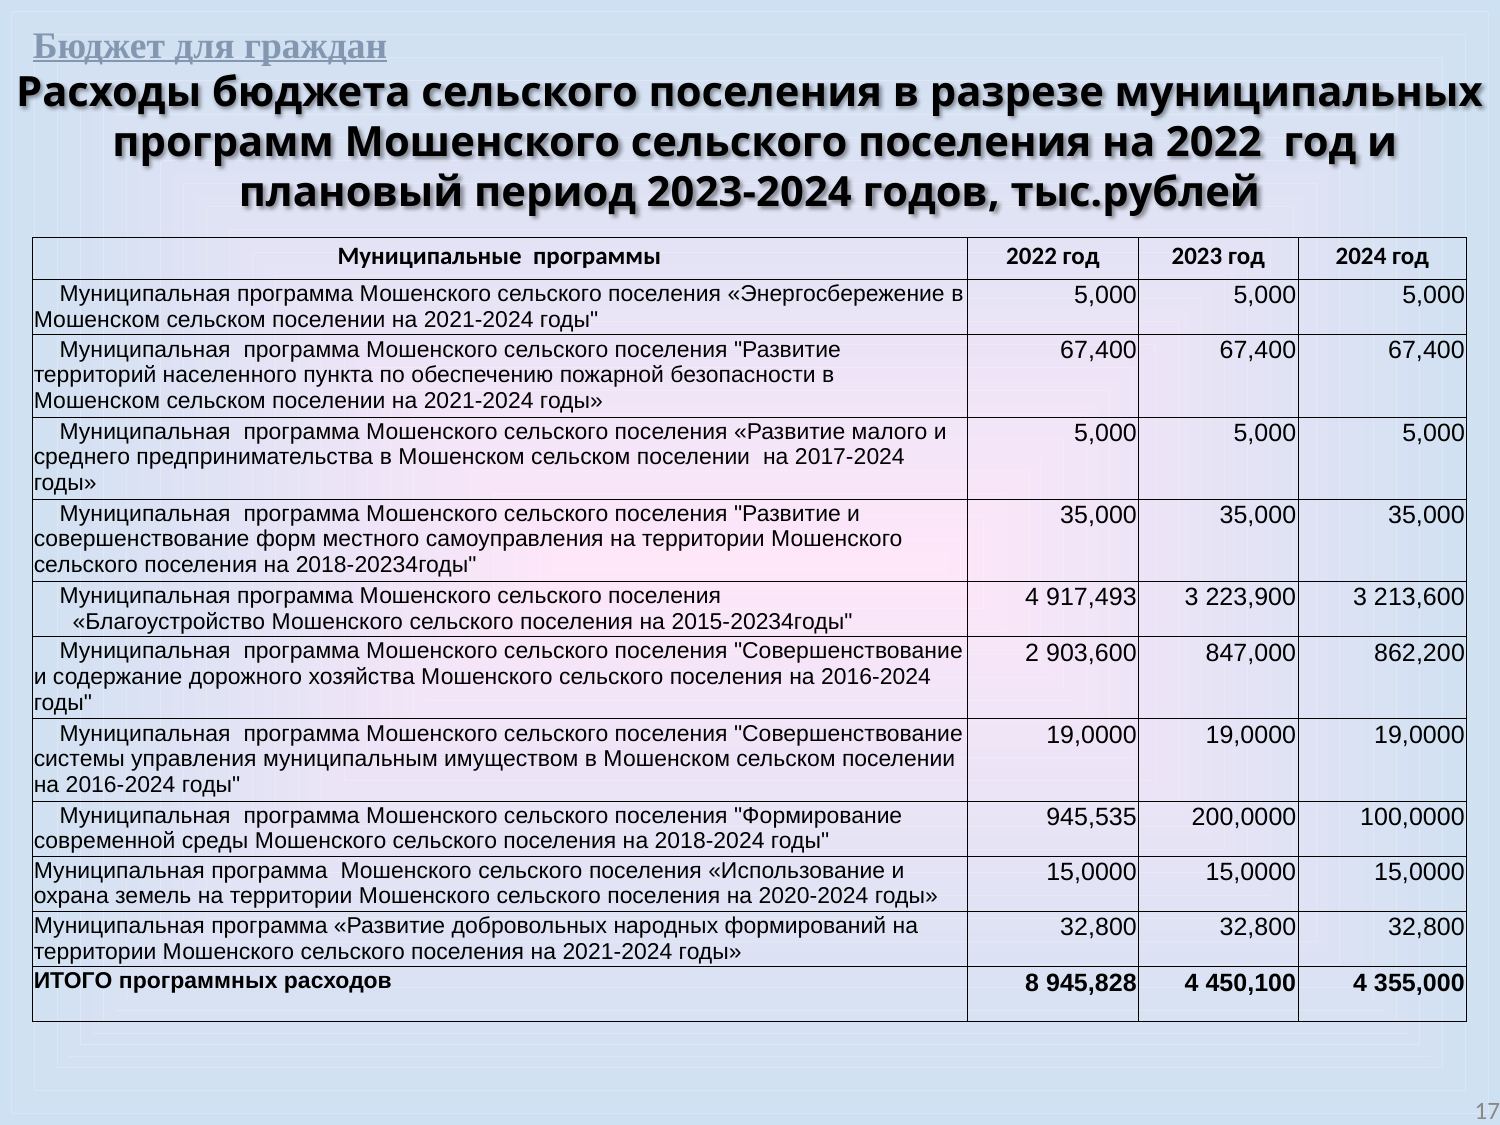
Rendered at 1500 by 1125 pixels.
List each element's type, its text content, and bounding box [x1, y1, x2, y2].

table_cell 862,200 [1299, 637, 1466, 718]
table_cell 945,535 [968, 802, 1138, 856]
table_cell 5,000 [1299, 280, 1466, 334]
table_cell 15,0000 [1299, 857, 1466, 911]
text_box Расходы бюджета сельского поселения в разрезе муниципальных программ Мошенского сельского поселения на 2022 год и плановый период 2023-2024 годов, тыс.рублей [0, 57, 1500, 209]
table_cell 4 355,000 [1299, 967, 1466, 1021]
table_header 2024 год [1299, 238, 1466, 279]
table_cell 847,000 [1139, 637, 1298, 718]
table_cell 35,000 [1299, 500, 1466, 581]
table_cell Муниципальная программа Мошенского сельского поселения «Использование и охрана земель на территории Мошенского сельского поселения на 2020-2024 годы» [33, 857, 967, 911]
text_box Бюджет для граждан [18, 13, 403, 73]
table_cell 35,000 [1139, 500, 1298, 581]
table_cell 19,0000 [1139, 719, 1298, 801]
table_header 2023 год [1139, 238, 1298, 279]
table_cell 100,0000 [1299, 802, 1466, 856]
table_cell 15,0000 [1139, 857, 1298, 911]
table_cell 8 945,828 [968, 967, 1138, 1021]
table_cell 5,000 [968, 418, 1138, 499]
table_cell 32,800 [1139, 912, 1298, 966]
table_cell Муниципальная программа «Развитие добровольных народных формирований на территории Мошенского сельского поселения на 2021-2024 годы» [33, 912, 967, 966]
table_cell 32,800 [968, 912, 1138, 966]
table_cell 3 213,600 [1299, 582, 1466, 636]
table_cell Муниципальная программа Мошенского сельского поселения "Совершенствование системы управления муниципальным имуществом в Мошенском сельском поселении на 2016-2024 годы" [33, 719, 967, 801]
table_cell 4 450,100 [1139, 967, 1298, 1021]
slide_number 17 [1149, 1093, 1500, 1125]
table_cell Муниципальная программа Мошенского сельского поселения "Совершенствование и содержание дорожного хозяйства Мошенского сельского поселения на 2016-2024 годы" [33, 637, 967, 718]
table_cell Муниципальная программа Мошенского сельского поселения "Формирование современной среды Мошенского сельского поселения на 2018-2024 годы" [33, 802, 967, 856]
table_cell 2 903,600 [968, 637, 1138, 718]
table_cell 3 223,900 [1139, 582, 1298, 636]
table_cell 4 917,493 [968, 582, 1138, 636]
table_cell 19,0000 [968, 719, 1138, 801]
table_cell 67,400 [1299, 335, 1466, 417]
table_cell Муниципальная программа Мошенского сельского поселения «Развитие малого и среднего предпринимательства в Мошенском сельском поселении на 2017-2024 годы» [33, 418, 967, 499]
table_cell Муниципальная программа Мошенского сельского поселения "Развитие и совершенствование форм местного самоуправления на территории Мошенского сельского поселения на 2018-20234годы" [33, 500, 967, 581]
table_cell 67,400 [968, 335, 1138, 417]
table_cell 200,0000 [1139, 802, 1298, 856]
table_cell Муниципальная программа Мошенского сельского поселения "Развитие территорий населенного пункта по обеспечению пожарной безопасности в Мошенском сельском поселении на 2021-2024 годы» [33, 335, 967, 417]
table_cell 32,800 [1299, 912, 1466, 966]
table_header 2022 год [968, 238, 1138, 279]
table_cell 19,0000 [1299, 719, 1466, 801]
table_cell 67,400 [1139, 335, 1298, 417]
table_cell 5,000 [1139, 418, 1298, 499]
table_cell 35,000 [968, 500, 1138, 581]
table_cell Муниципальная программа Мошенского сельского поселения «Энергосбережение в Мошенском сельском поселении на 2021-2024 годы" [33, 280, 967, 334]
table_cell 5,000 [1299, 418, 1466, 499]
table_cell 5,000 [968, 280, 1138, 334]
table_cell 5,000 [1139, 280, 1298, 334]
table_cell 15,0000 [968, 857, 1138, 911]
table_cell ИТОГО программных расходов [33, 967, 967, 1021]
table_header Муниципальные программы [33, 238, 967, 279]
table_cell Муниципальная программа Мошенского сельского поселения «Благоустройство Мошенского сельского поселения на 2015-20234годы" [33, 582, 967, 636]
